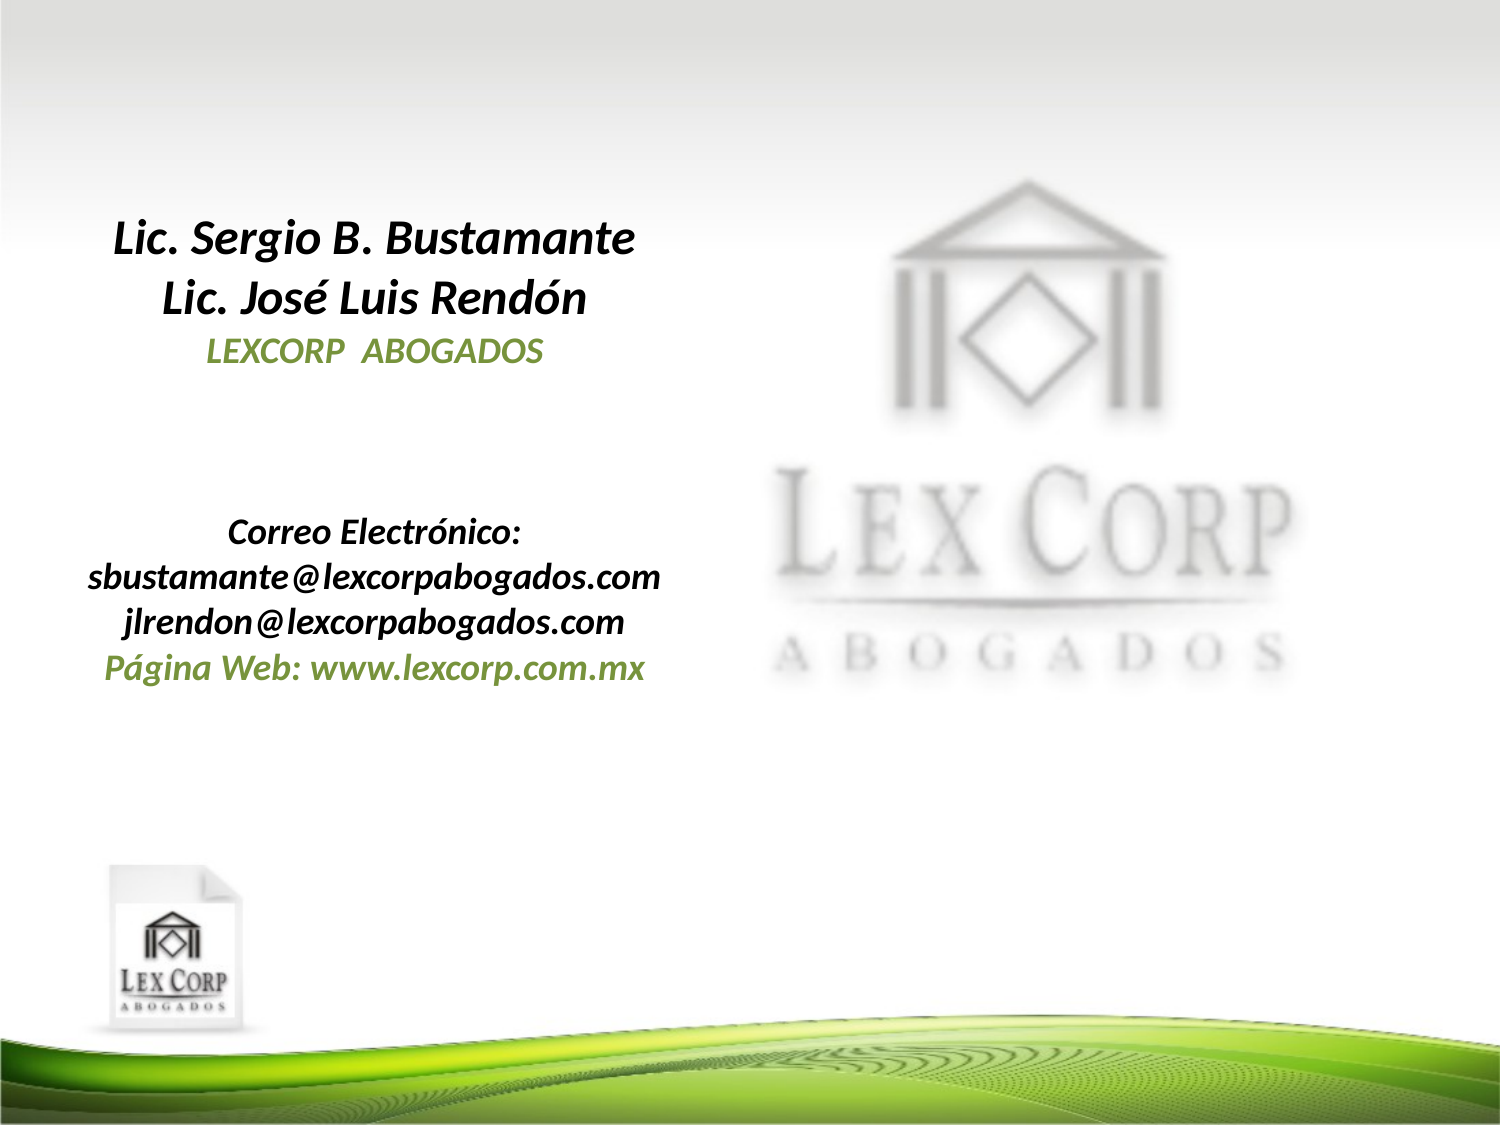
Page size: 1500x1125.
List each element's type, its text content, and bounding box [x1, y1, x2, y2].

table_header Lic. Sergio B. Bustamante Lic. José Luis Rendón LEXCORP ABOGADOS Correo Electrónico: sbustamante@lexcorpabogados.com jlrendon@lexcorpabogados.com Página Web: www.lexcorp.com.mx [0, 90, 750, 1032]
picture [0, 0, 1500, 1125]
